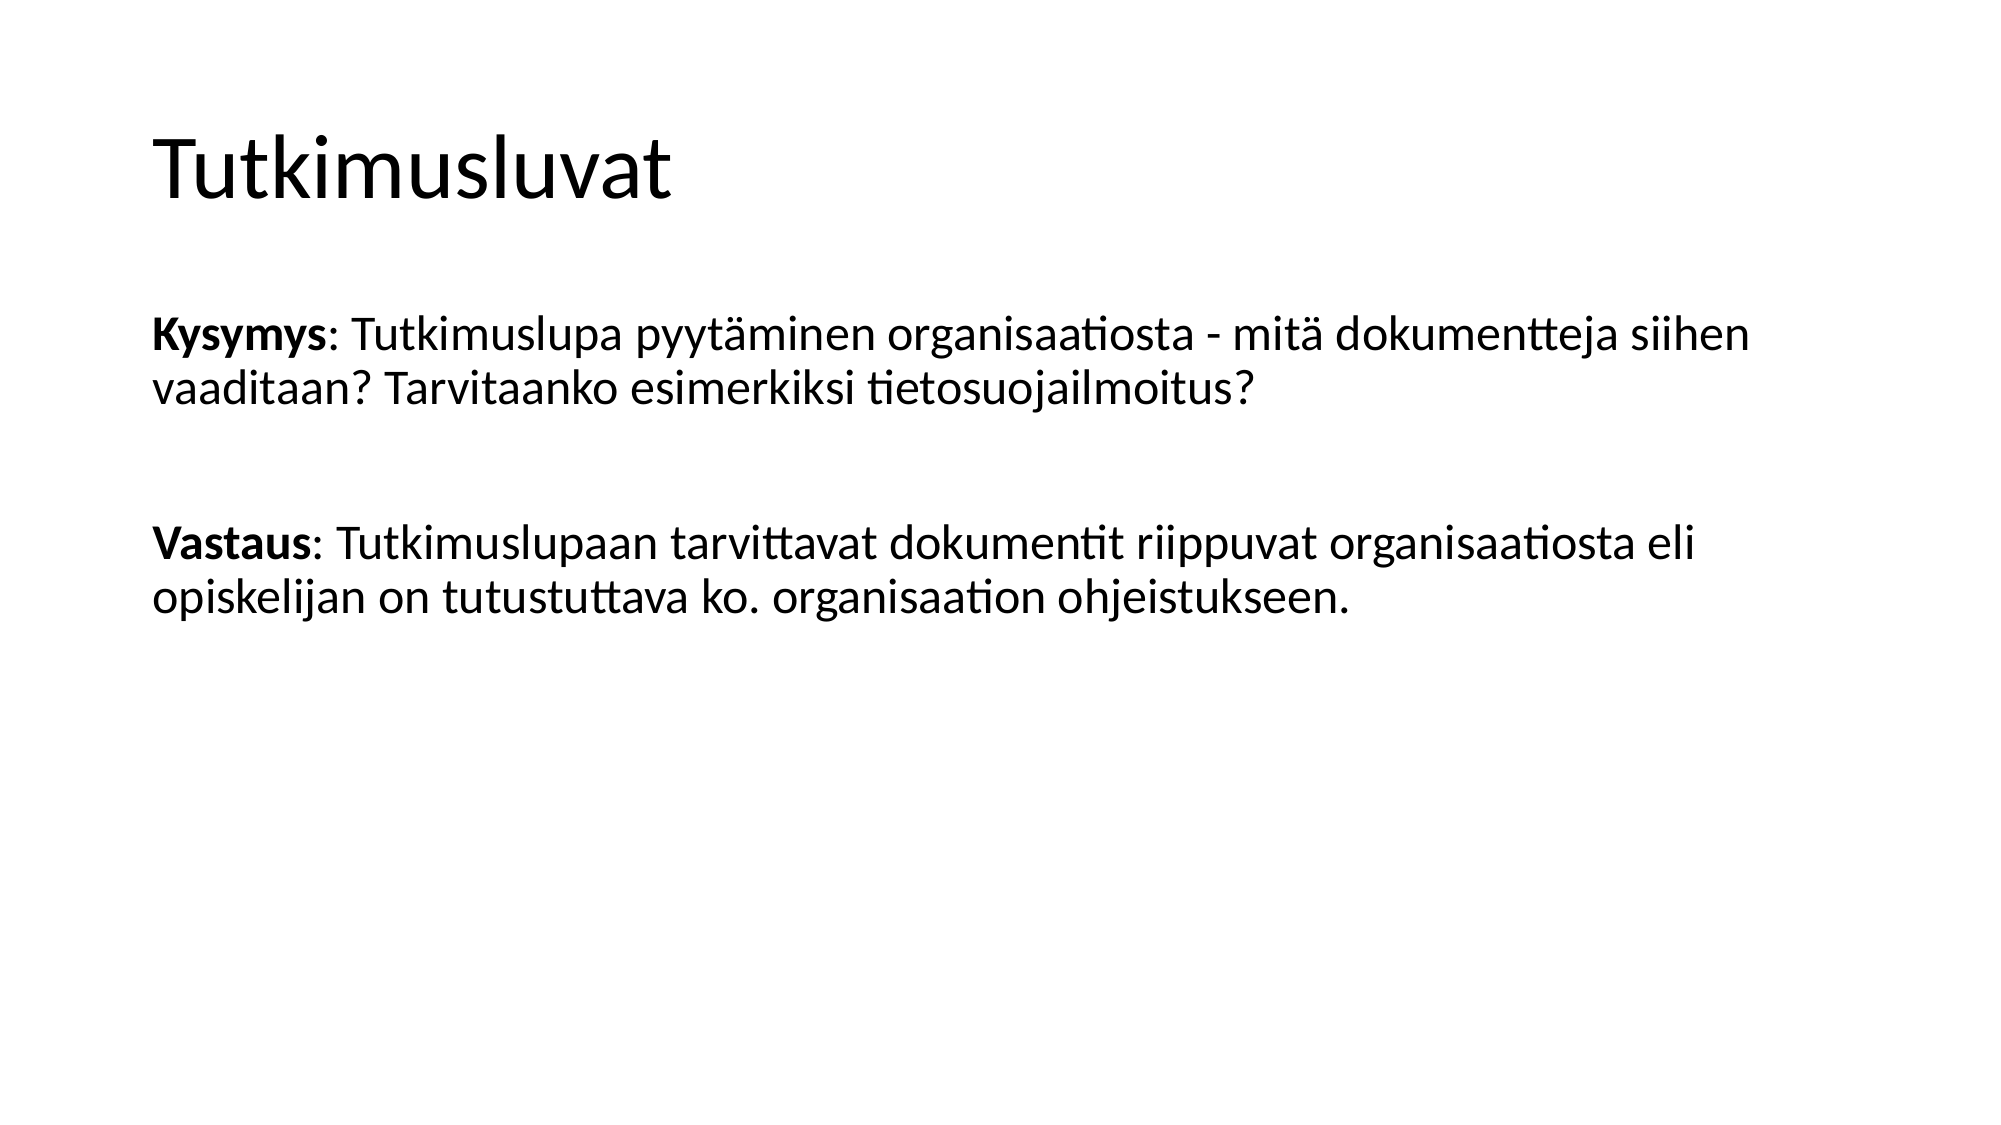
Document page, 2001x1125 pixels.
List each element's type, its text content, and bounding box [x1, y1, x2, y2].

list Kysymys: Tutkimuslupa pyytäminen organisaatiosta - mitä dokumentteja siihen vaaditaan? Tarvitaanko esimerkiksi tietosuojailmoitus? Vastaus: Tutkimuslupaan tarvittavat dokumentit riippuvat organisaatiosta eli opiskelijan on tutustuttava ko. organisaation ohjeistukseen. [137, 299, 1863, 1014]
title Tutkimusluvat [137, 59, 1863, 278]
